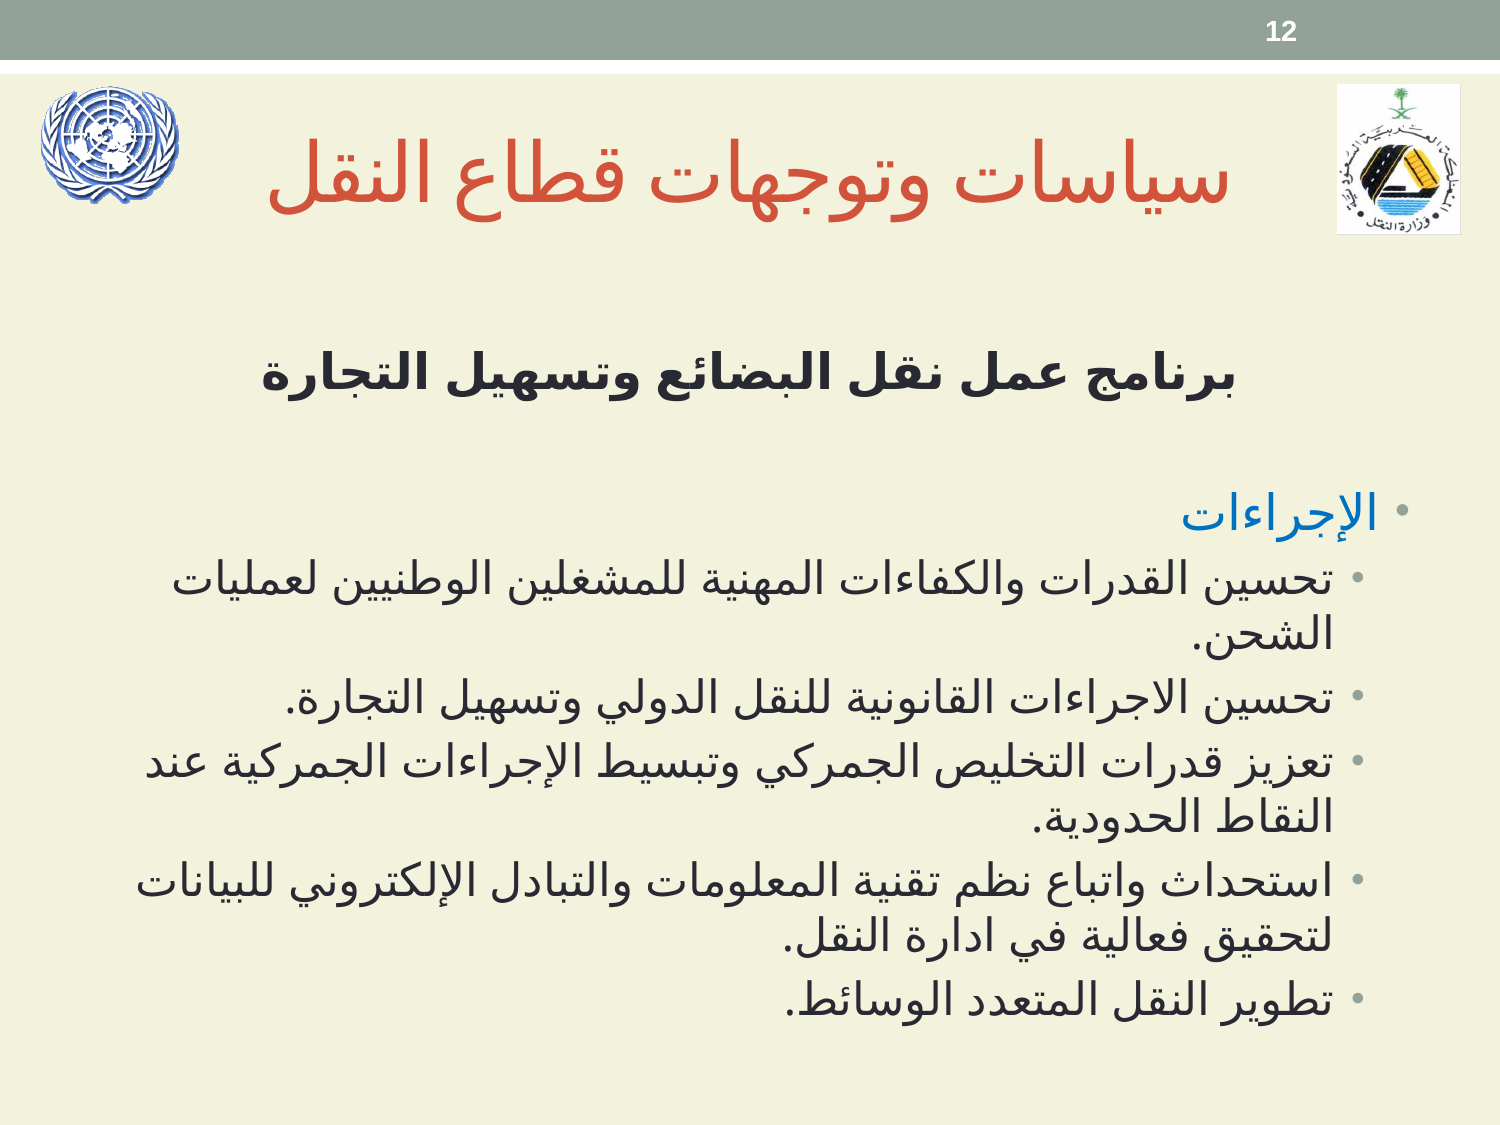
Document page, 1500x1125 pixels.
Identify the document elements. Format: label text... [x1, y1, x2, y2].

picture [37, 84, 180, 206]
title سياسات وتوجهات قطاع النقل [75, 87, 1425, 250]
list برنامج عمل نقل البضائع وتسهيل التجارة الإجراءات تحسين القدرات والكفاءات المهنية للمشغلين الوطنيين لعمليات الشحن. تحسين الاجراءات القانونية للنقل الدولي وتسهيل التجارة. تعزيز قدرات التخليص الجمركي وتبسيط الإجراءات الجمركية عند النقاط الحدودية. استحداث واتباع نظم تقنية المعلومات والتبادل الإلكتروني للبيانات لتحقيق فعالية في ادارة النقل. تطوير النقل المتعدد الوسائط. [75, 262, 1425, 1063]
picture [1337, 84, 1461, 236]
slide_number 12 [1250, 3, 1425, 57]
